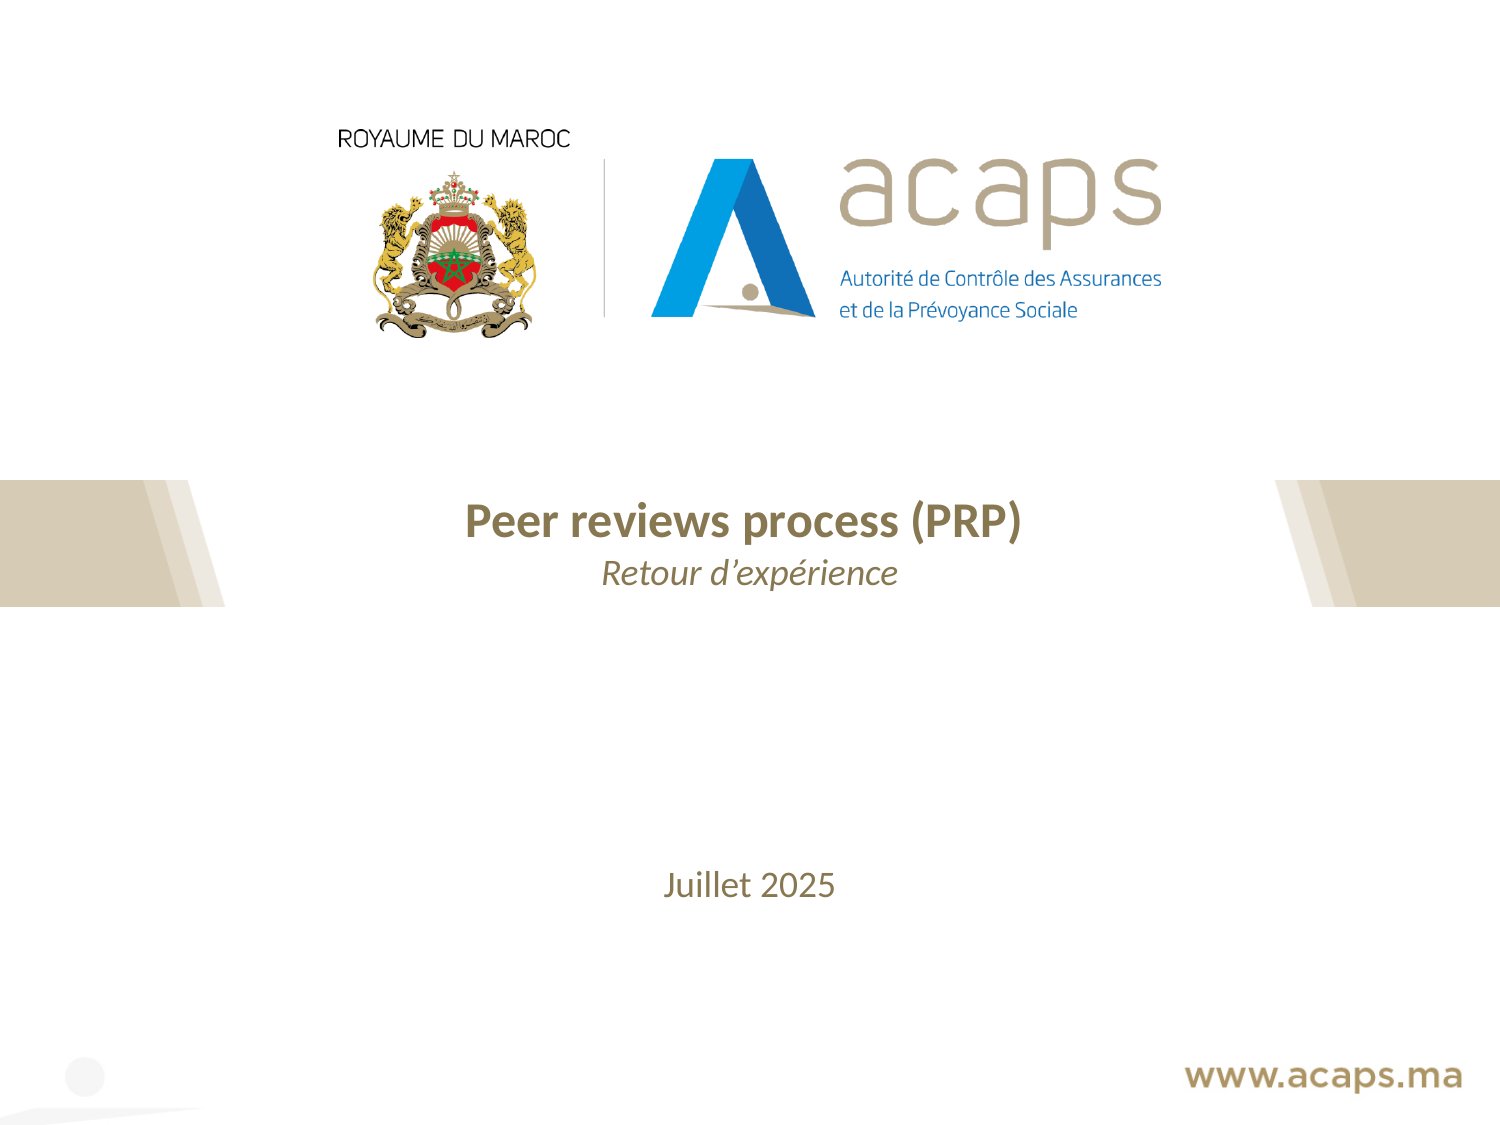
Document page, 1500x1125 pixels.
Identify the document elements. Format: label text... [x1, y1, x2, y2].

picture [0, 0, 1500, 1125]
text_box Juillet 2025 [209, 852, 1291, 913]
